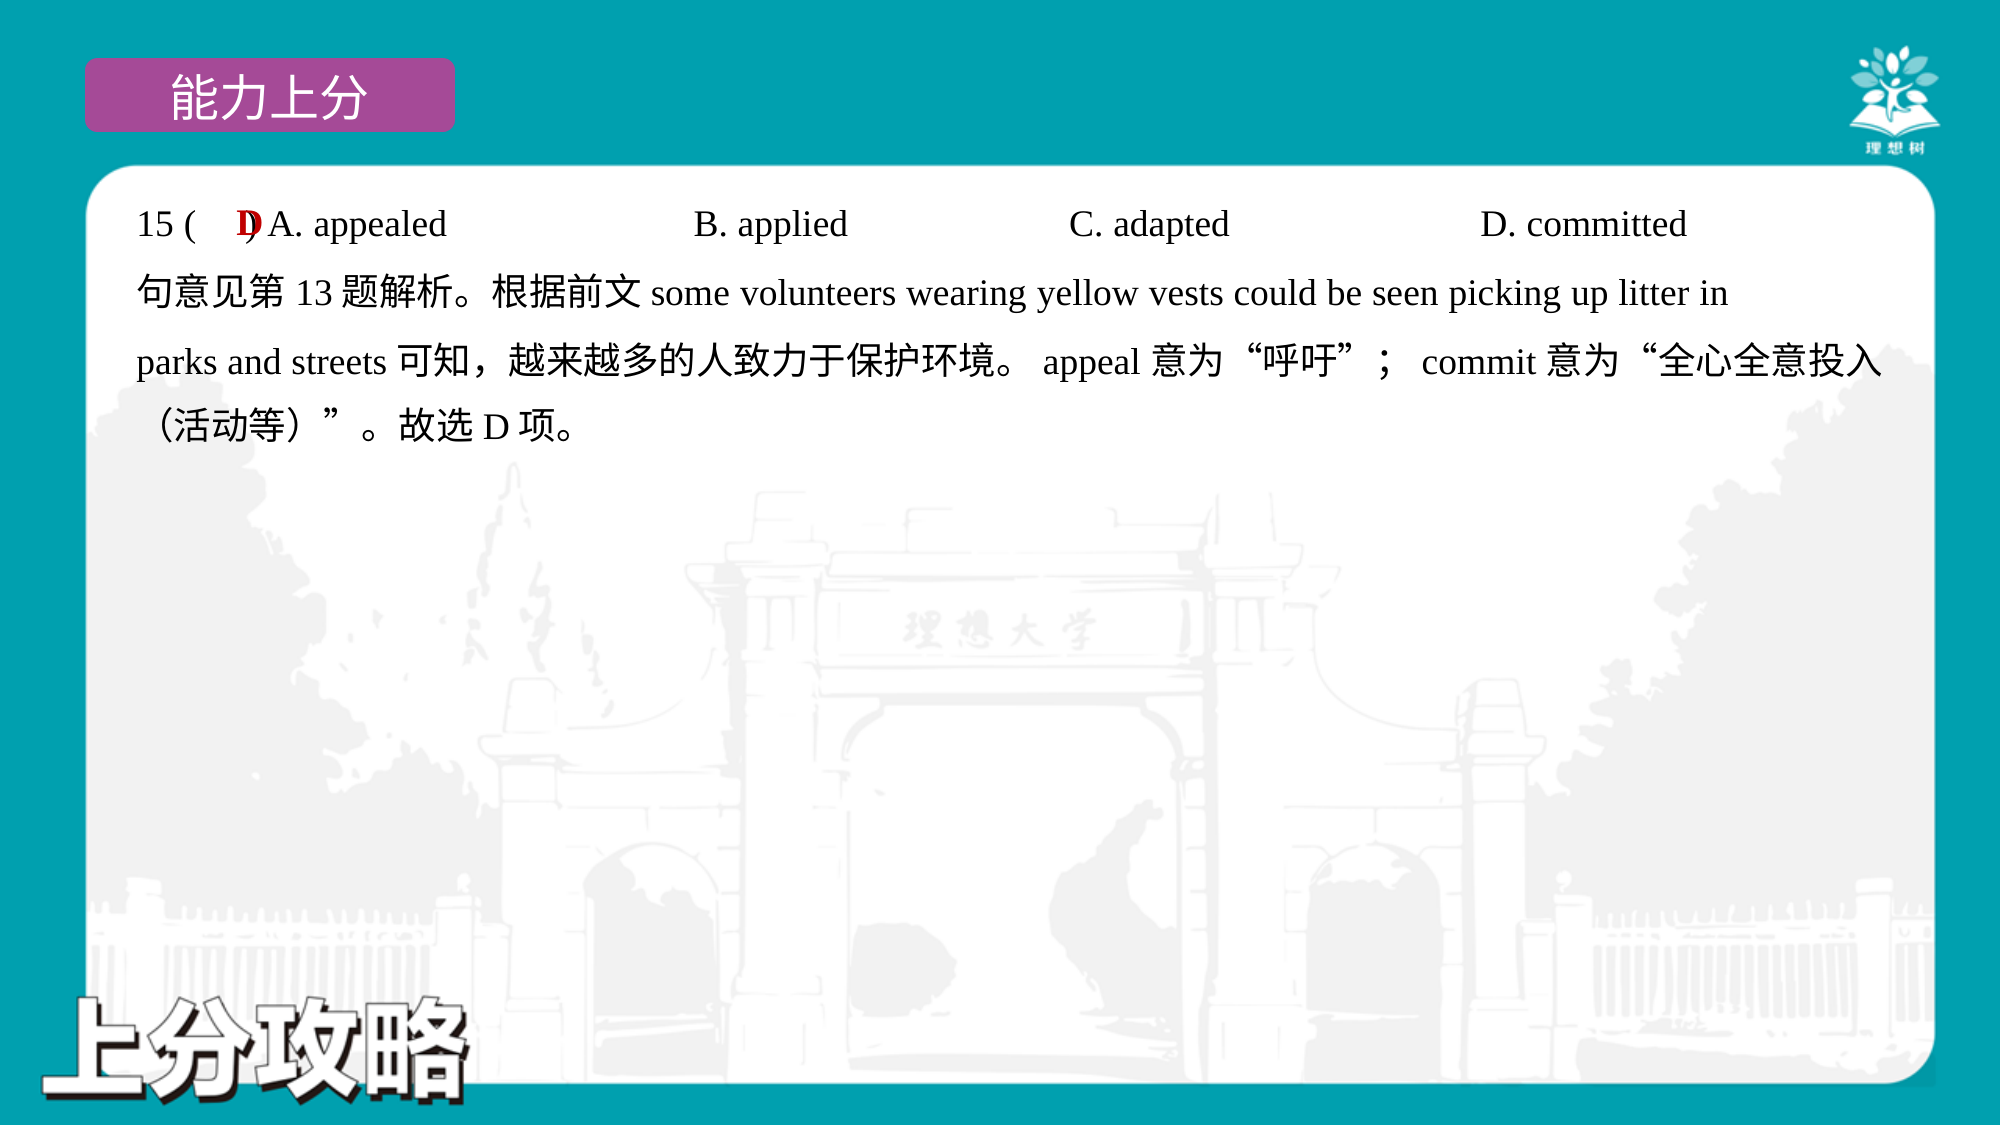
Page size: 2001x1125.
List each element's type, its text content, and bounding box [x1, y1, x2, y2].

picture [0, 0, 2000, 1125]
text_box 句意见第13题解析。根据前文some volunteers wearing yellow vests could be seen picking up litter in parks and streets可知，越来越多的人致力于保护环境。appeal意为“呼吁”；commit意为“全心全意投入 （活动等）”。故选D项。 [136, 244, 1865, 441]
text_box D [222, 176, 278, 236]
text_box 15 ( ) A. appealed B. applied C. adapted D. committed [136, 176, 1865, 237]
